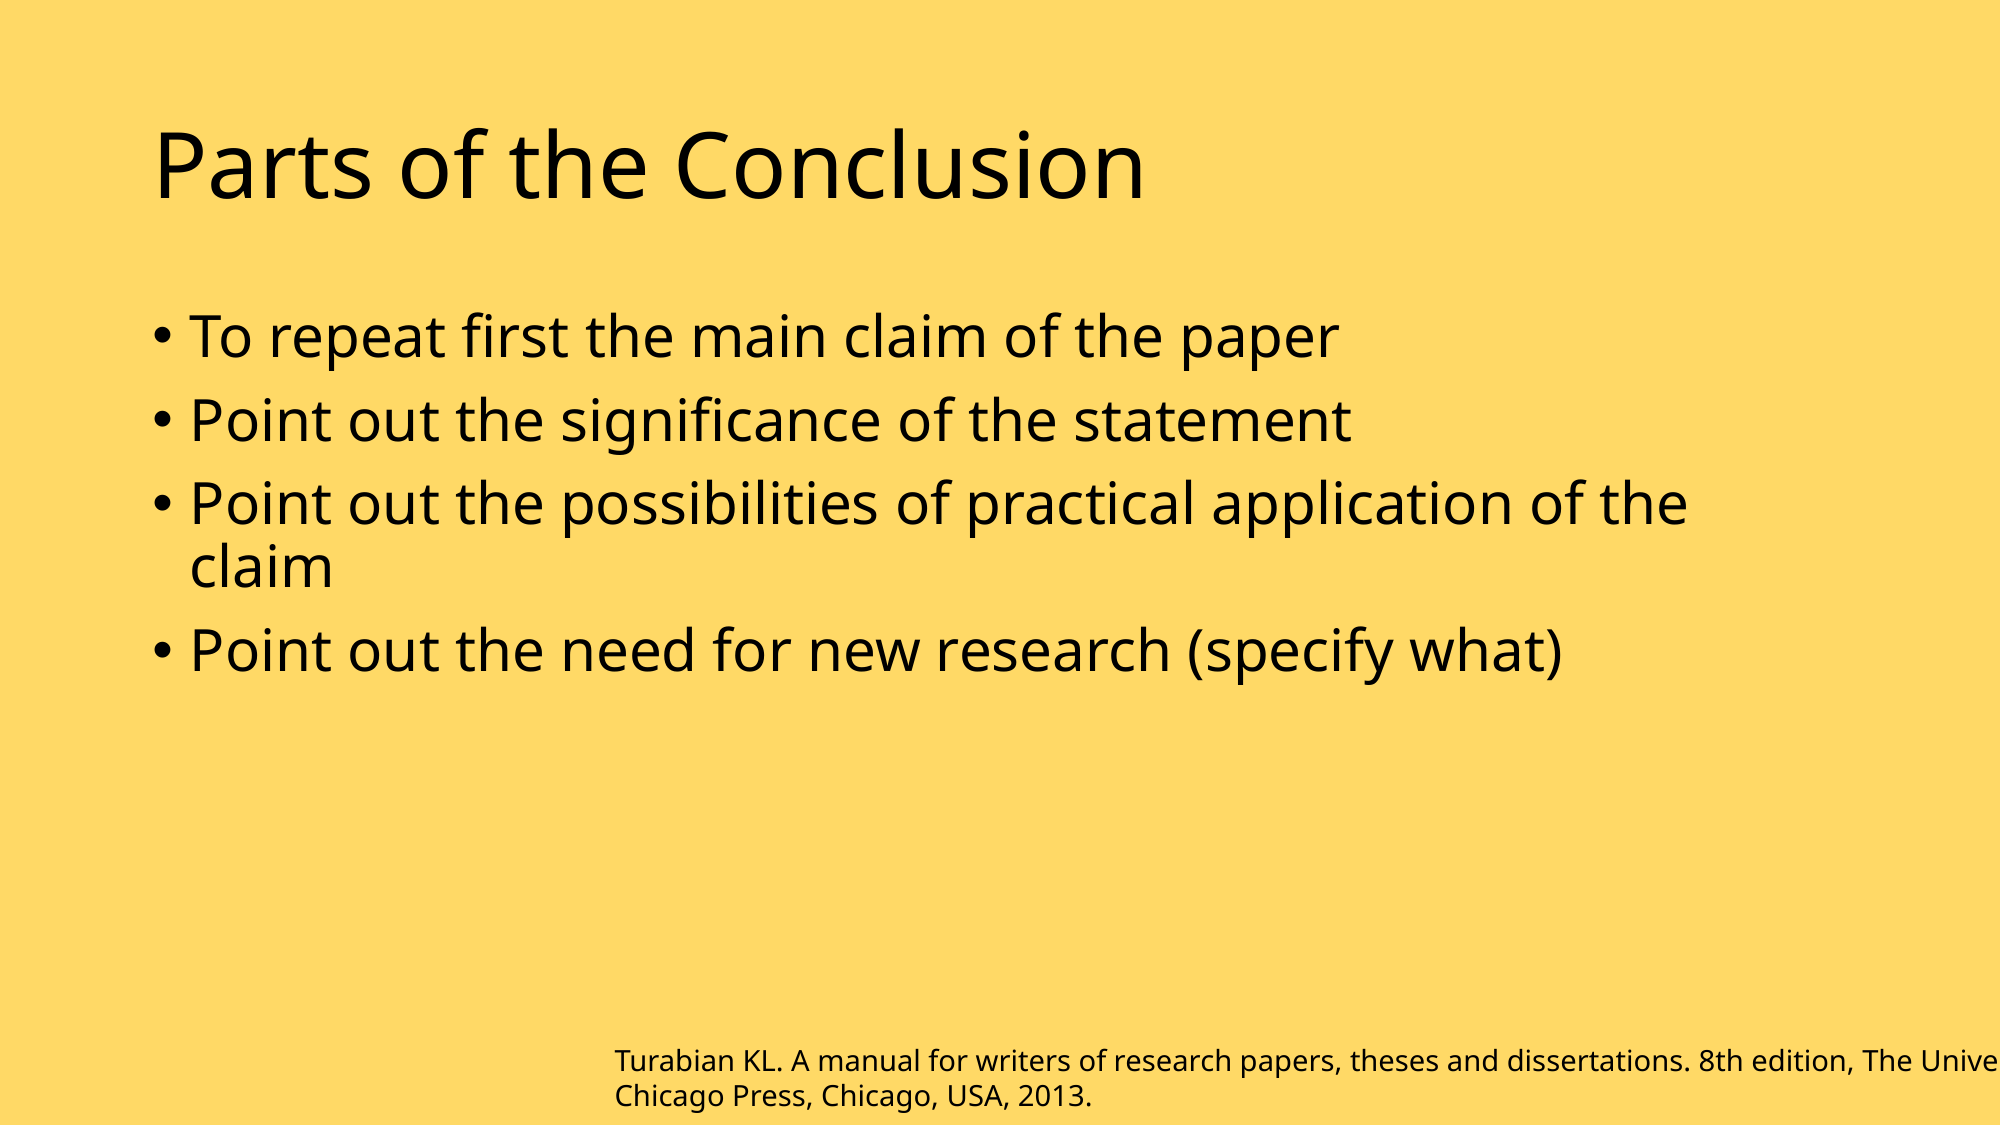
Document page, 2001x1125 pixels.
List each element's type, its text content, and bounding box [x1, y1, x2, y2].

list To repeat first the main claim of the paper Point out the significance of the statement Point out the possibilities of practical application of the claim Point out the need for new research (specify what) [137, 299, 1863, 1014]
text_box Turabian KL. A manual for writers of research papers, theses and dissertations. 8th edition, The University of Chicago Press, Chicago, USA, 2013. [599, 1035, 2000, 1120]
title Parts of the Conclusion [137, 59, 1863, 278]
